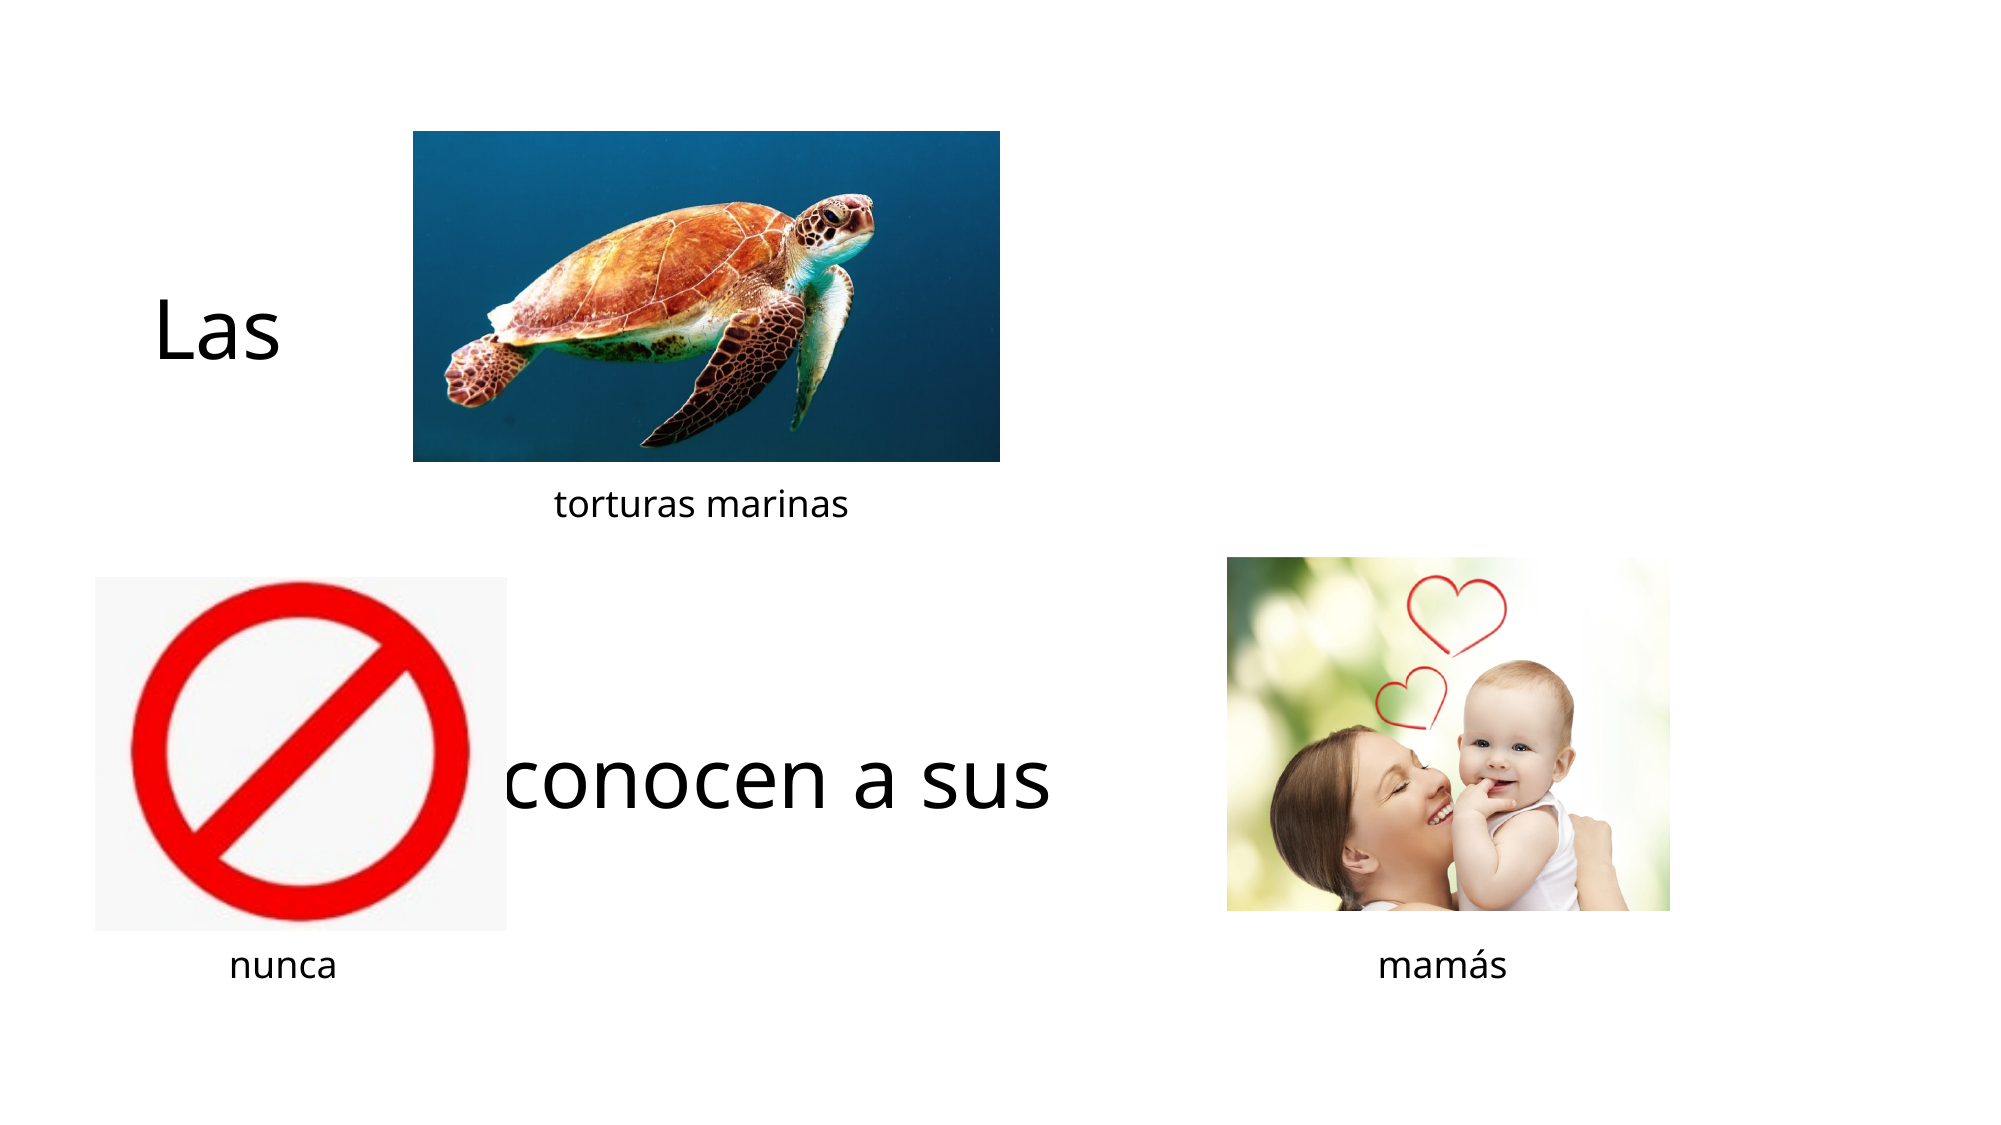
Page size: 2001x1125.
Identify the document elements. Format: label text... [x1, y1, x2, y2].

text_box torturas marinas [538, 472, 875, 532]
picture [562, 131, 574, 141]
picture [547, 131, 555, 145]
text_box mamás [1362, 933, 1535, 994]
title Las conocen a sus [137, 59, 1863, 1055]
picture [95, 577, 507, 931]
text_box nunca [214, 933, 388, 994]
picture [413, 159, 421, 164]
picture [413, 131, 1000, 462]
picture [1227, 557, 1670, 911]
